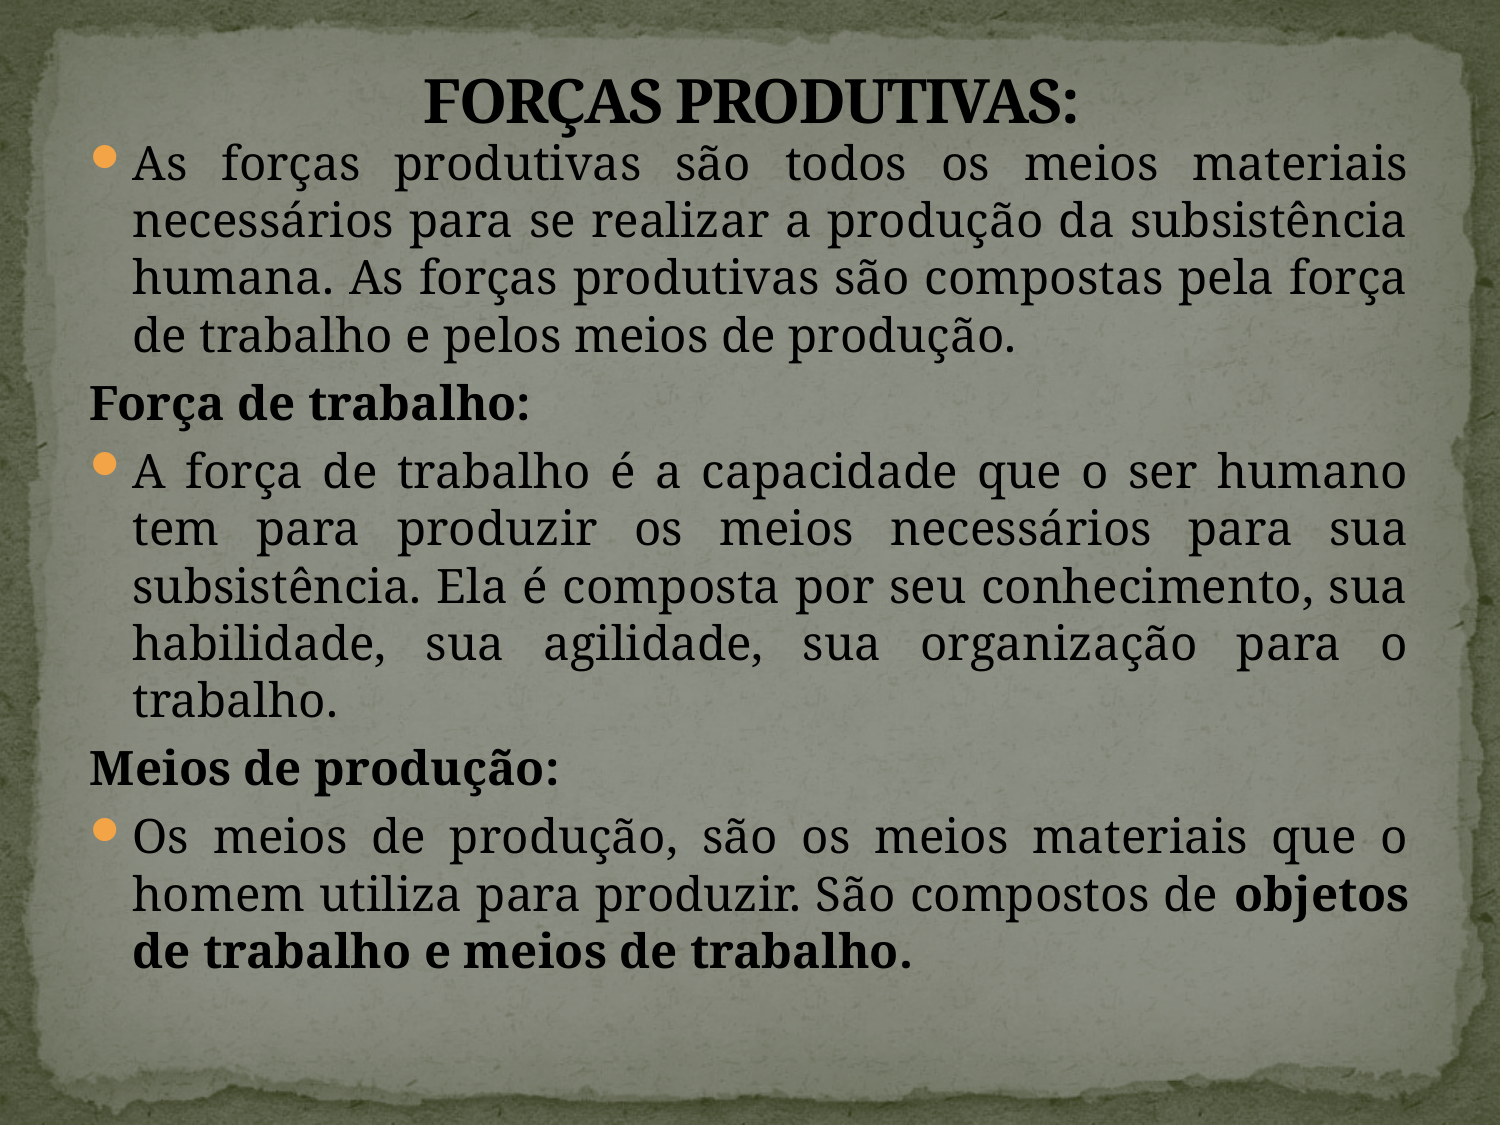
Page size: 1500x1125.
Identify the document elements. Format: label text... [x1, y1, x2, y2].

list As forças produtivas são todos os meios materiais necessários para se realizar a produção da subsistência humana. As forças produtivas são compostas pela força de trabalho e pelos meios de produção. Força de trabalho: A força de trabalho é a capacidade que o ser humano tem para produzir os meios necessários para sua subsistência. Ela é composta por seu conhecimento, sua habilidade, sua agilidade, sua organização para o trabalho. Meios de produção: Os meios de produção, são os meios materiais que o homem utiliza para produzir. São compostos de objetos de trabalho e meios de trabalho. [75, 125, 1425, 1000]
title FORÇAS PRODUTIVAS: [76, 54, 1427, 144]
